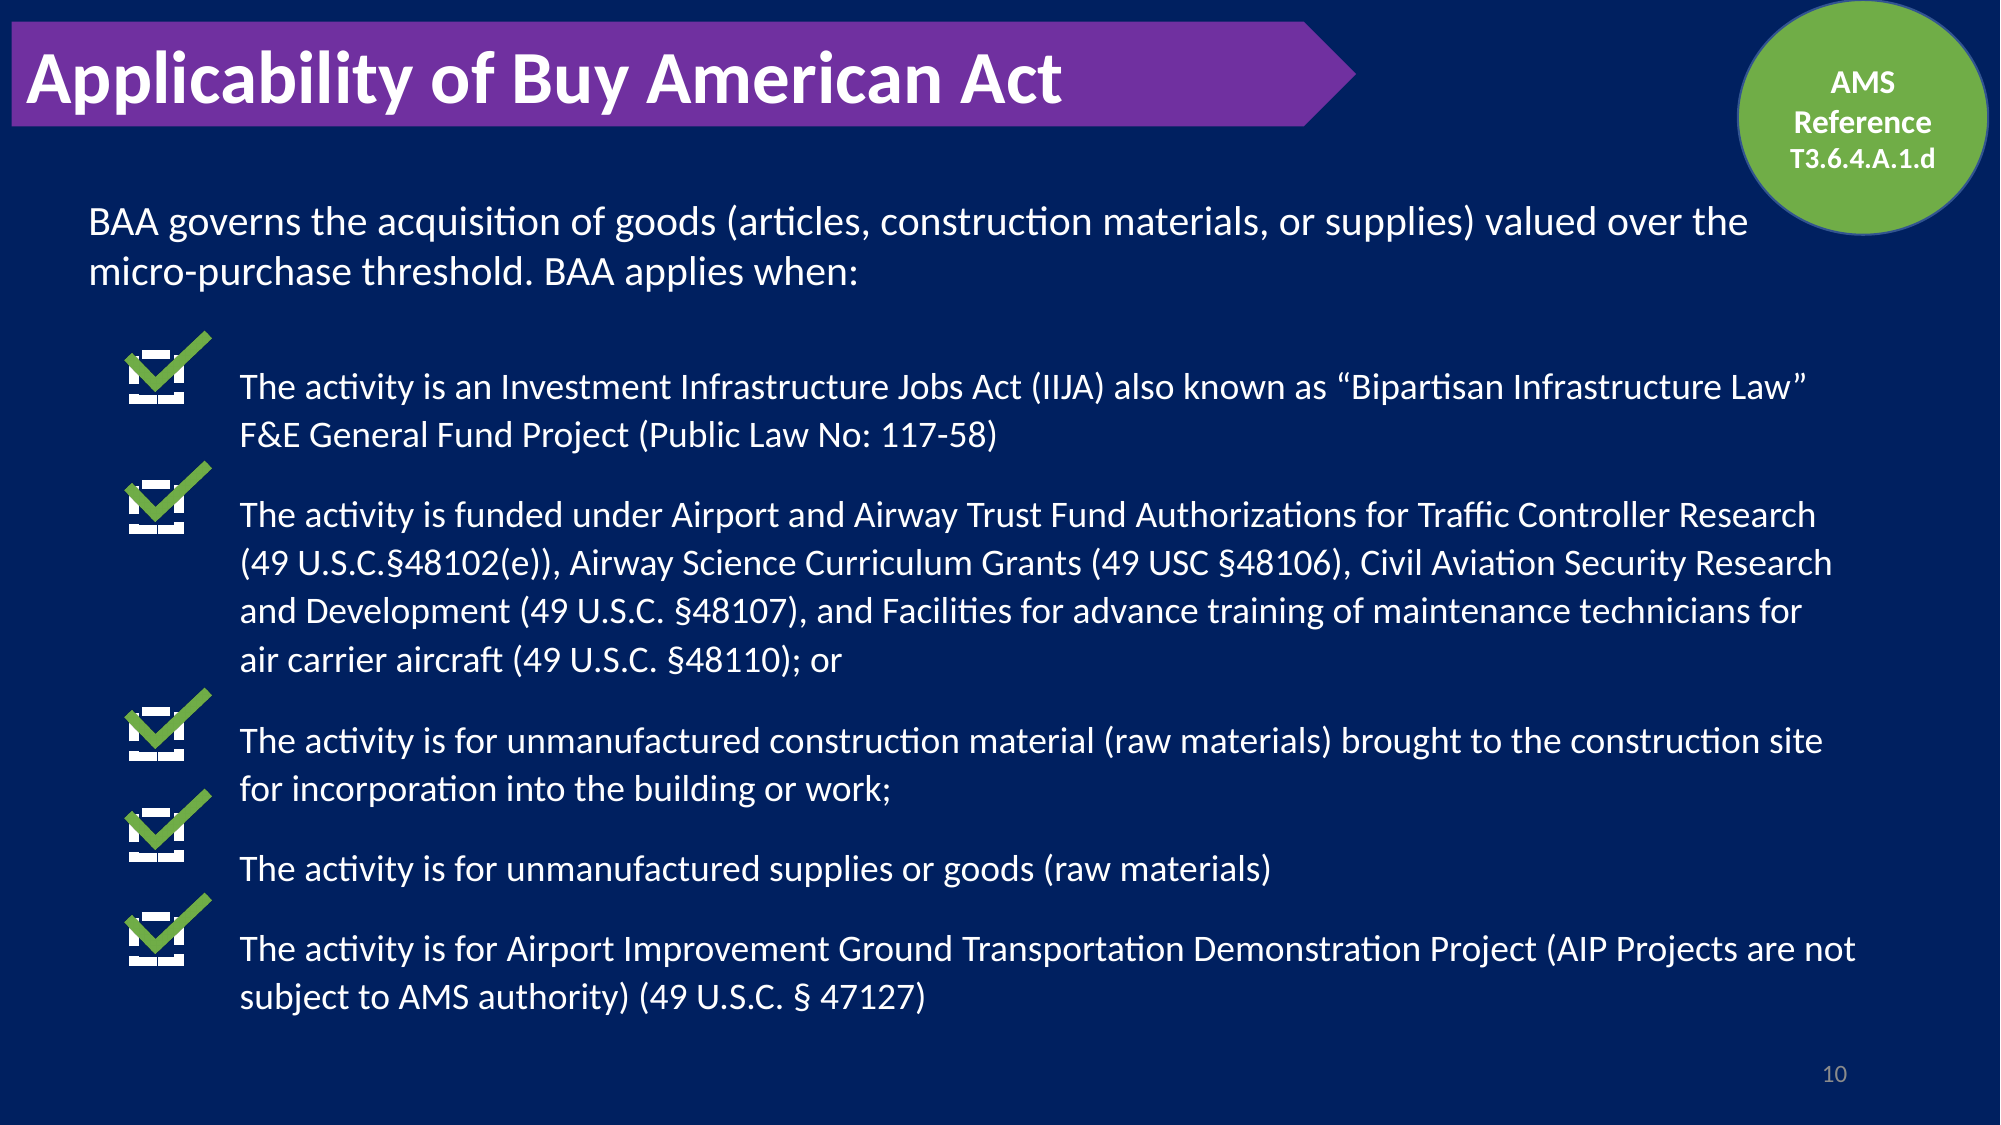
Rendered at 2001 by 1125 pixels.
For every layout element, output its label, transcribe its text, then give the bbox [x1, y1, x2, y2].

text_box AMS Reference T3.6.4.A.1.d [1736, 0, 1990, 236]
slide_number 10 [1412, 1042, 1863, 1103]
text_box Applicability of Buy American Act [11, 21, 1357, 127]
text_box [122, 672, 1855, 816]
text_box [122, 773, 1616, 877]
text_box BAA governs the acquisition of goods (articles, construction materials, or supplies) valued over the micro-purchase threshold. BAA applies when: [73, 186, 1816, 302]
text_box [122, 445, 1855, 672]
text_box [122, 315, 1855, 445]
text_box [122, 877, 1876, 1020]
